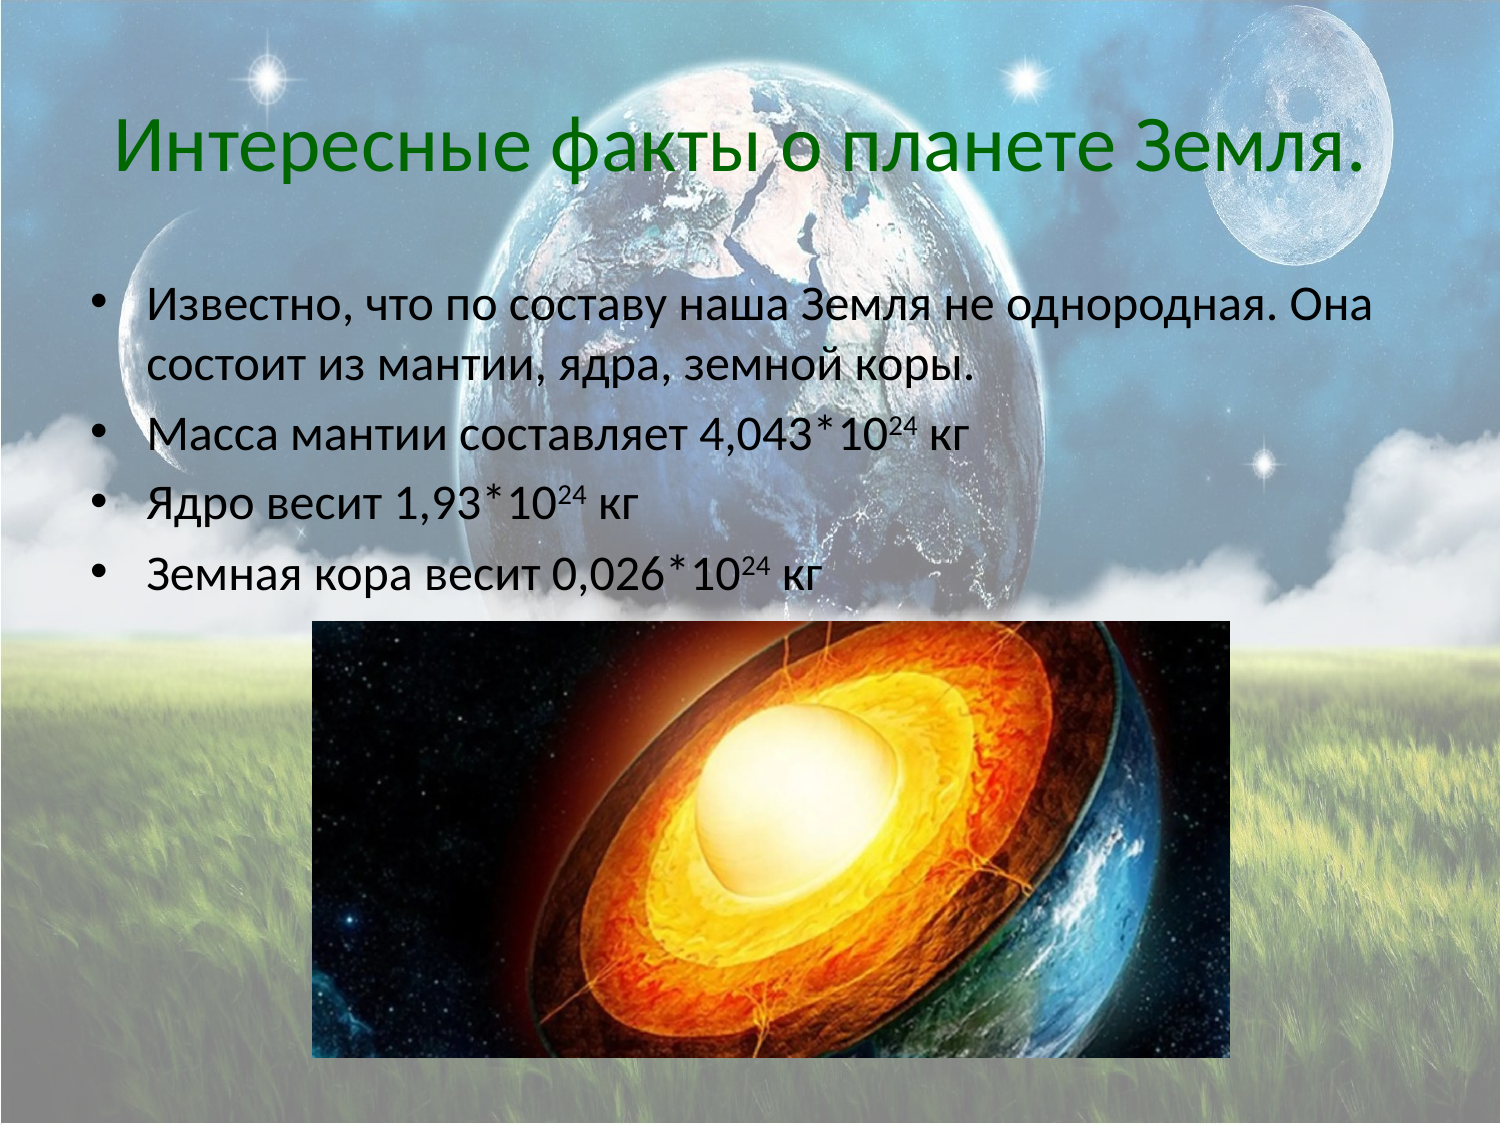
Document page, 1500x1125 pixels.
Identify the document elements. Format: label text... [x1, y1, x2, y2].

list Известно, что по составу наша Земля не однородная. Она состоит из мантии, ядра, земной коры. Масса мантии составляет 4,043*1024 кг Ядро весит 1,93*1024 кг Земная кора весит 0,026*1024 кг [75, 262, 1425, 1005]
title Интересные факты о планете Земля. [75, 45, 1425, 233]
picture [312, 621, 1230, 1058]
